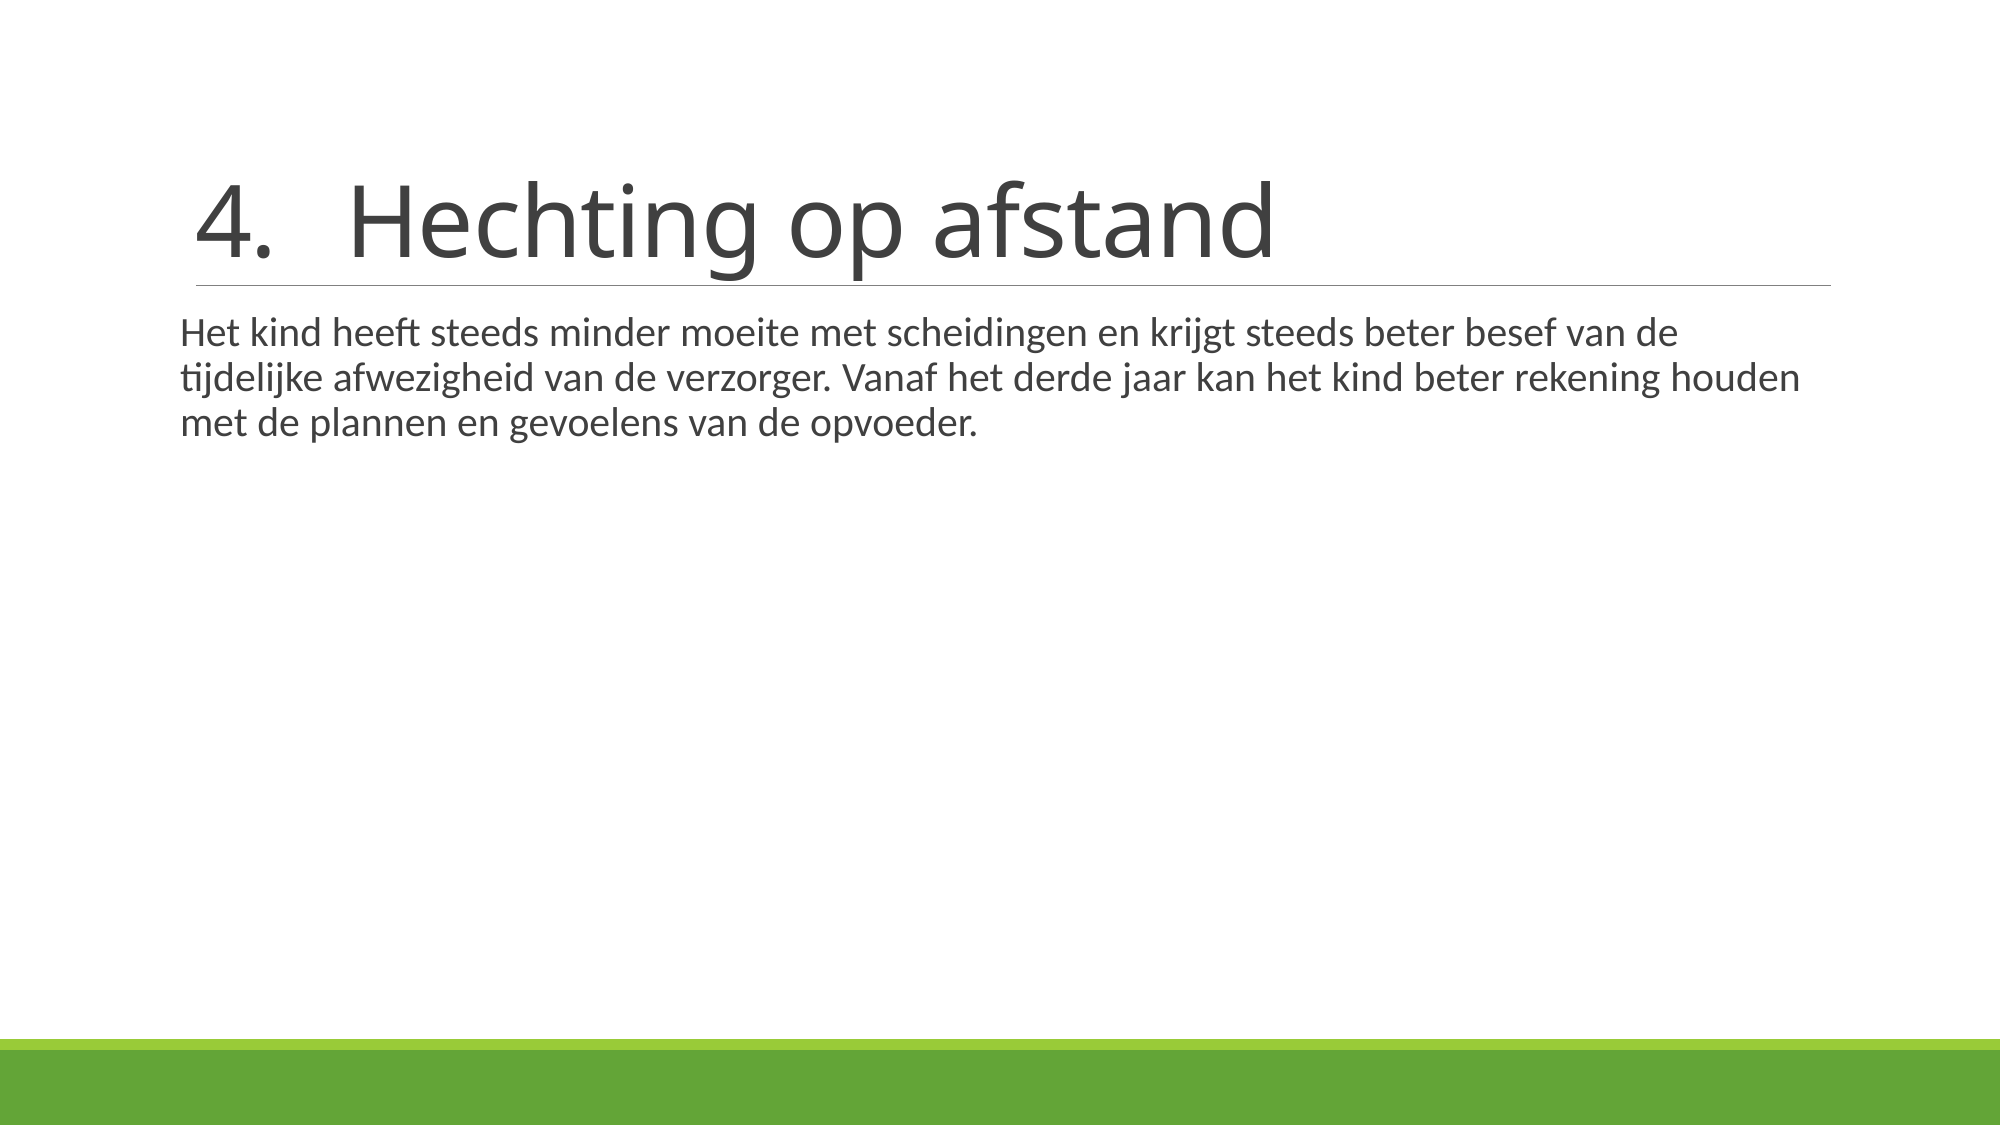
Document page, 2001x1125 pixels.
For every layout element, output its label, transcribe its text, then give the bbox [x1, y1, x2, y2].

list Het kind heeft steeds minder moeite met scheidingen en krijgt steeds beter besef van de tijdelijke afwezigheid van de verzorger. Vanaf het derde jaar kan het kind beter rekening houden met de plannen en gevoelens van de opvoeder. [180, 302, 1830, 963]
title 4. Hechting op afstand [180, 47, 1830, 285]
